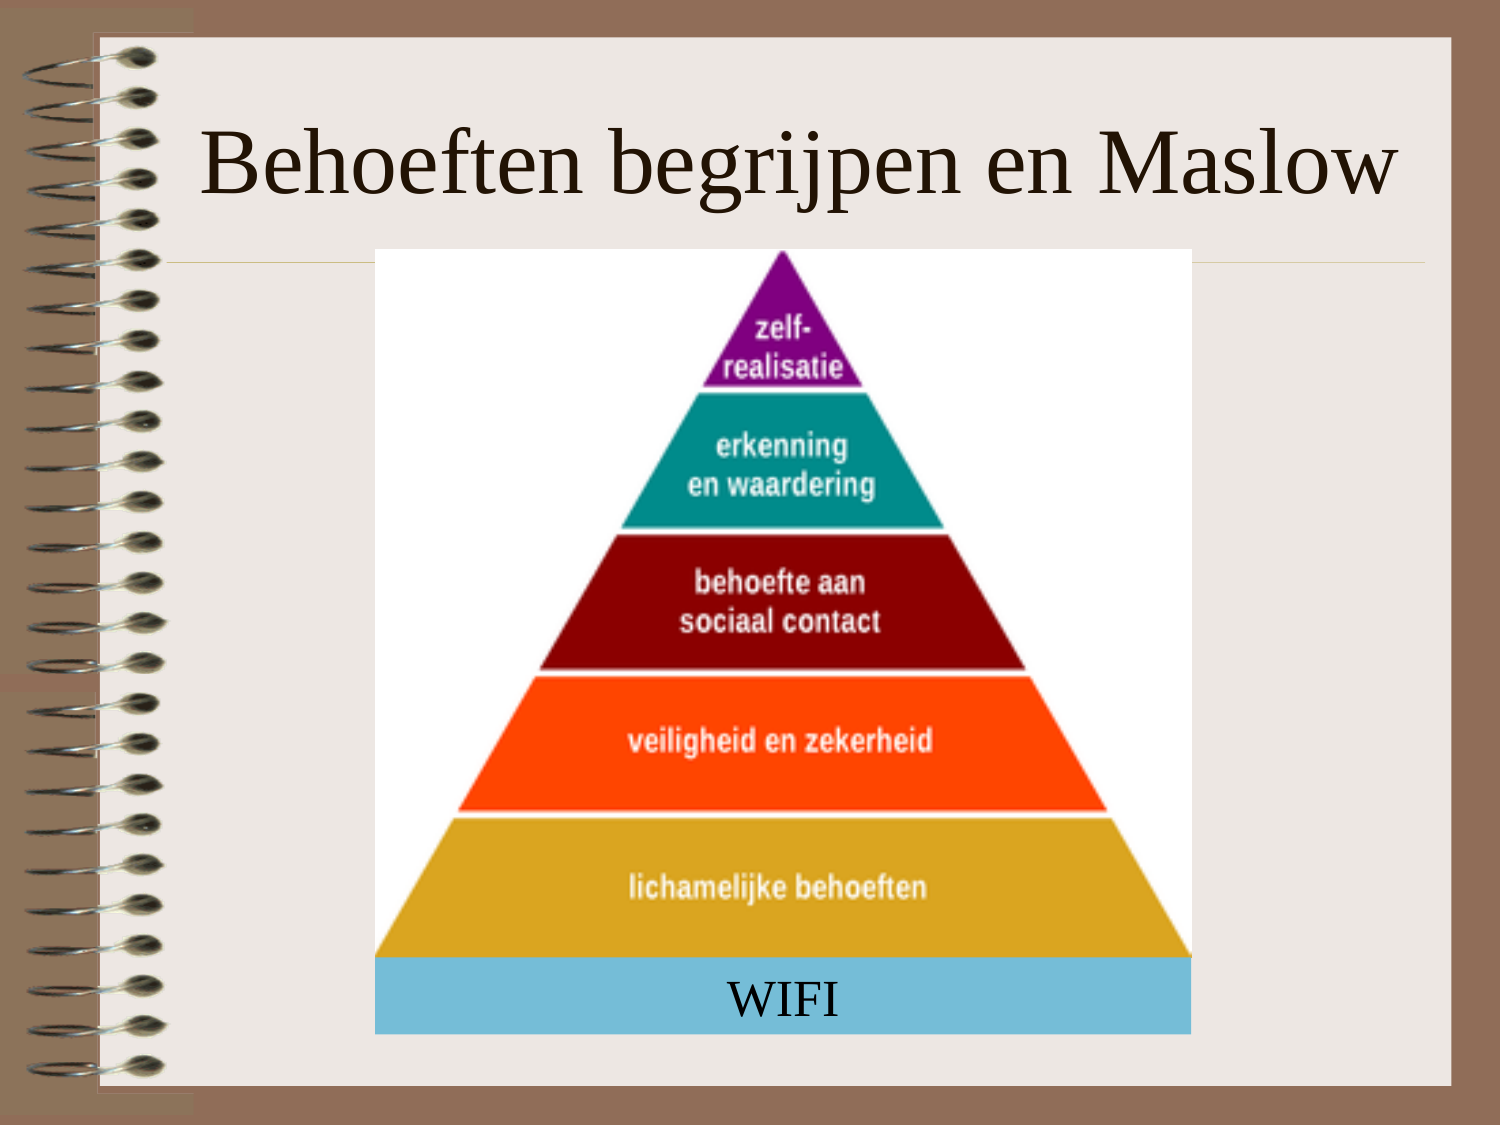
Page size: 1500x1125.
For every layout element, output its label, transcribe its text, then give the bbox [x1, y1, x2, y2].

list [374, 249, 1192, 958]
title Behoeften begrijpen en Maslow [174, 62, 1425, 250]
picture [0, 8, 194, 674]
text_box WIFI [375, 964, 1192, 1035]
picture [0, 692, 194, 1115]
